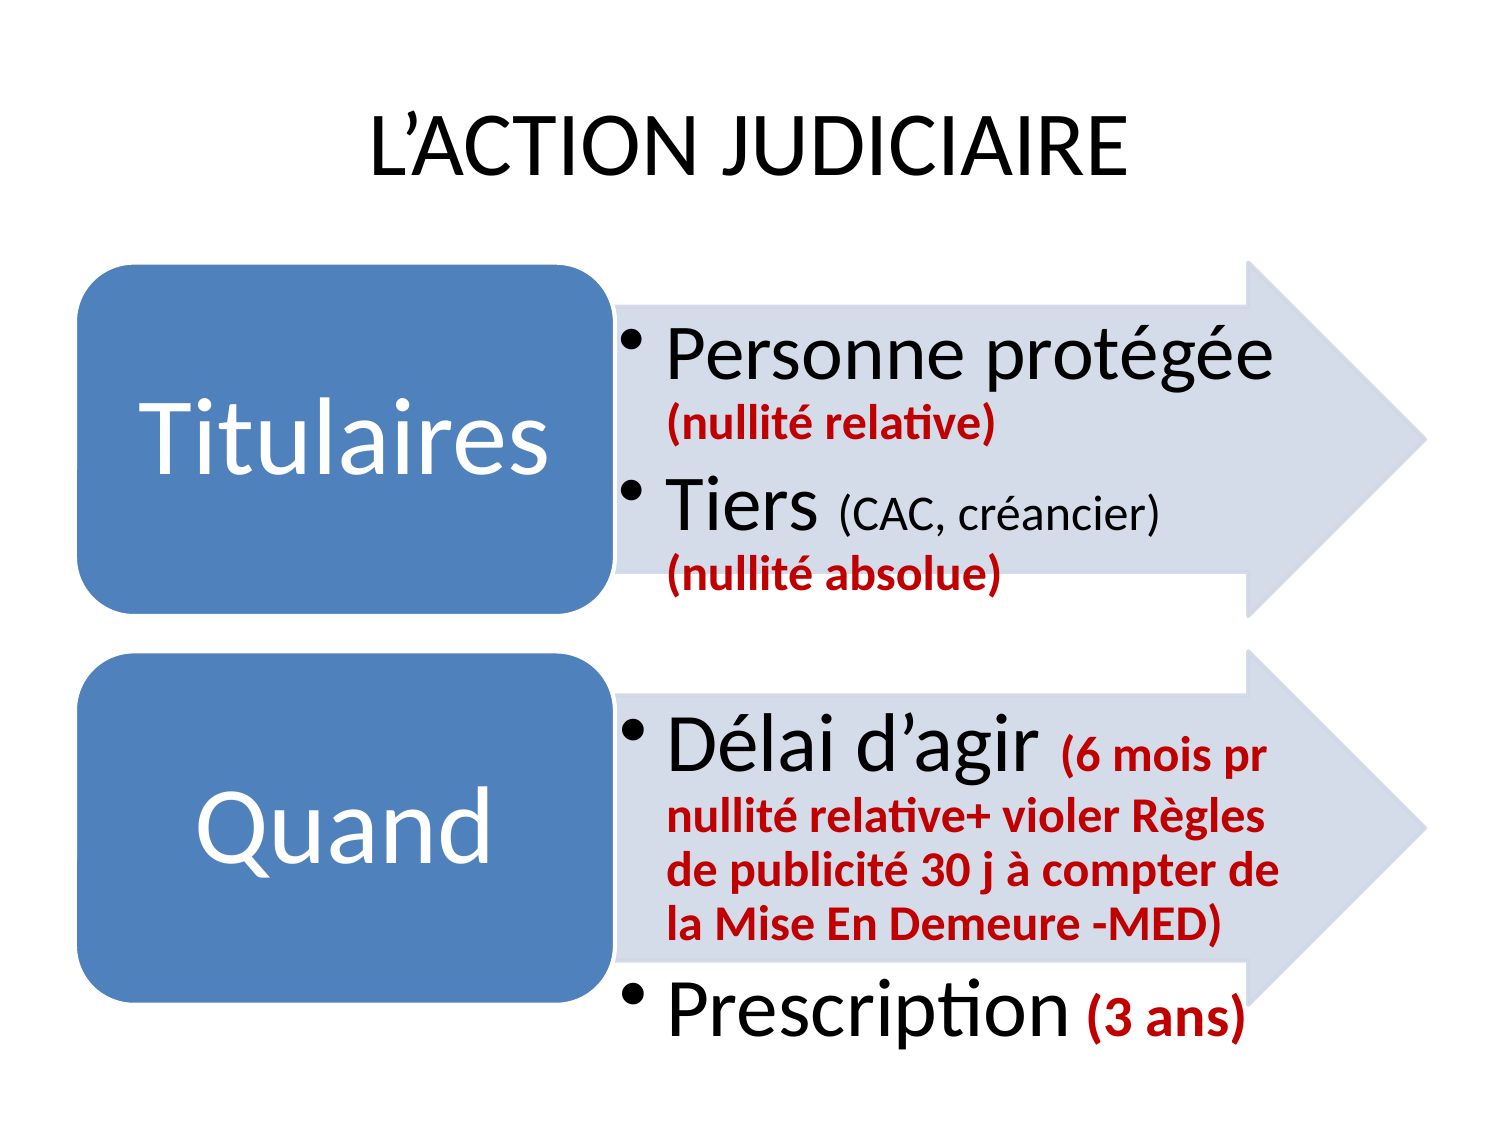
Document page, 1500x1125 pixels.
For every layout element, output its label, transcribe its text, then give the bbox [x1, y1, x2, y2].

title L’ACTION JUDICIAIRE [75, 45, 1425, 233]
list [74, 262, 1426, 1006]
